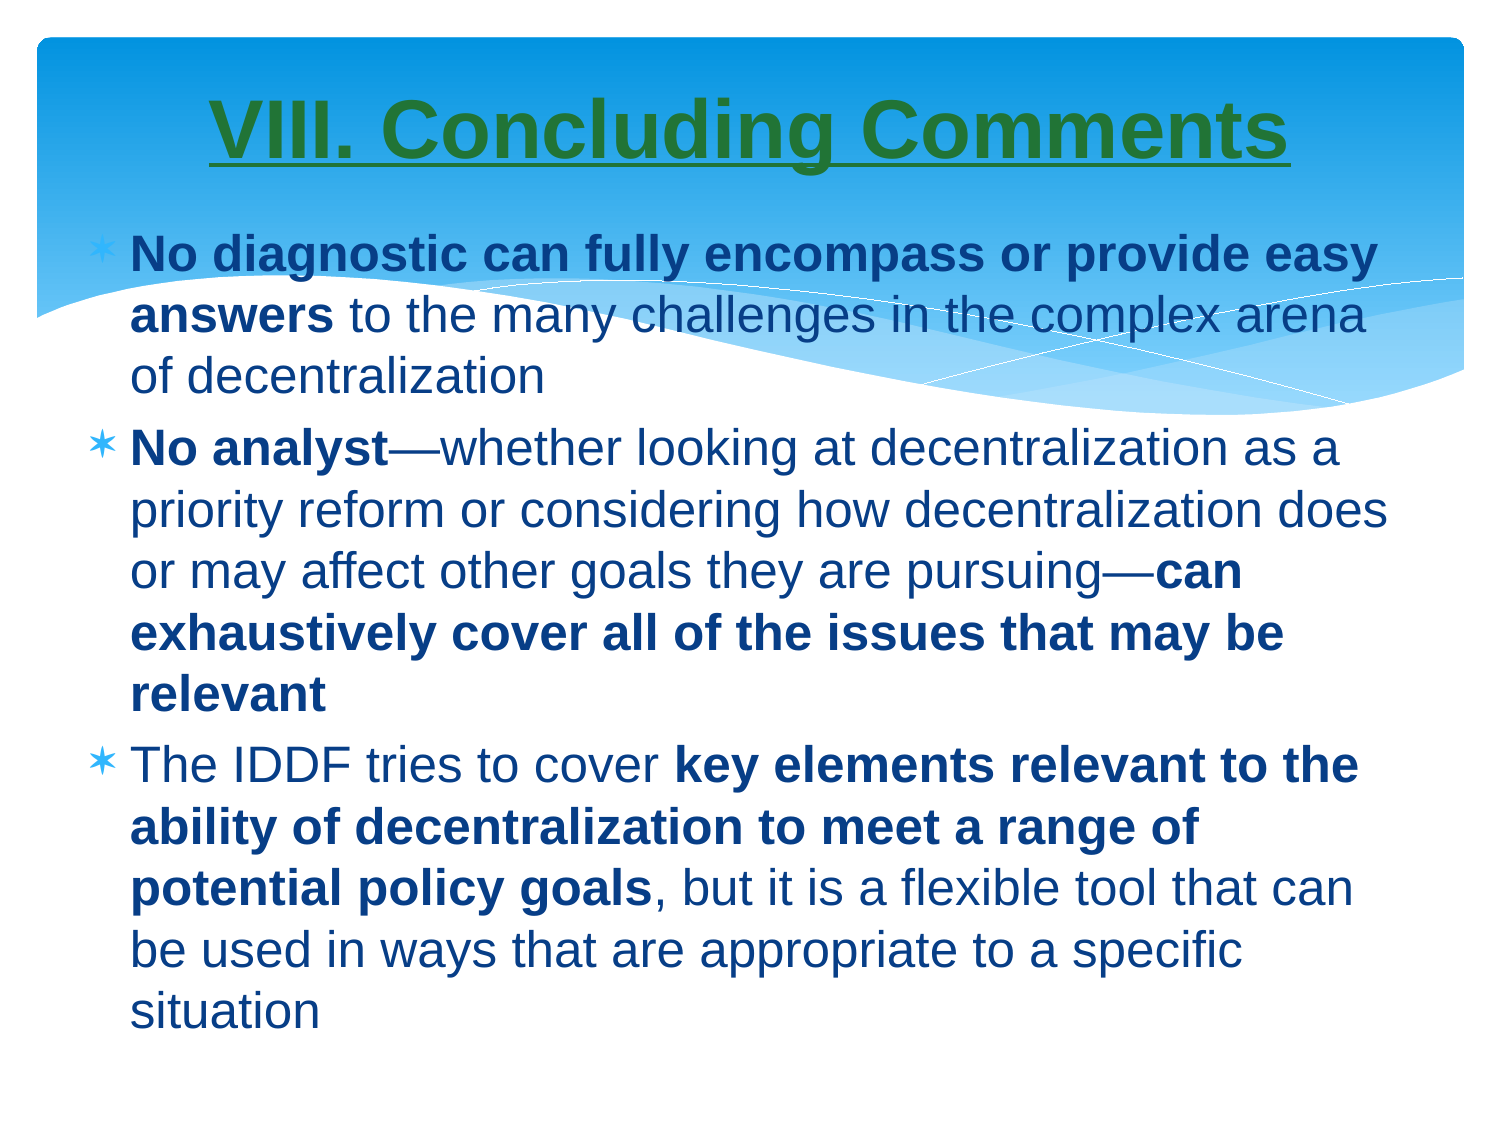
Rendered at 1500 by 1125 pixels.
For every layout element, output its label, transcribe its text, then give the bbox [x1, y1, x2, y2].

title VIII. Concluding Comments [87, 50, 1413, 200]
list No diagnostic can fully encompass or provide easy answers to the many challenges in the complex arena of decentralization No analyst—whether looking at decentralization as a priority reform or considering how decentralization does or may affect other goals they are pursuing—can exhaustively cover all of the issues that may be relevant The IDDF tries to cover key elements relevant to the ability of decentralization to meet a range of potential policy goals, but it is a flexible tool that can be used in ways that are appropriate to a specific situation [75, 212, 1425, 1050]
